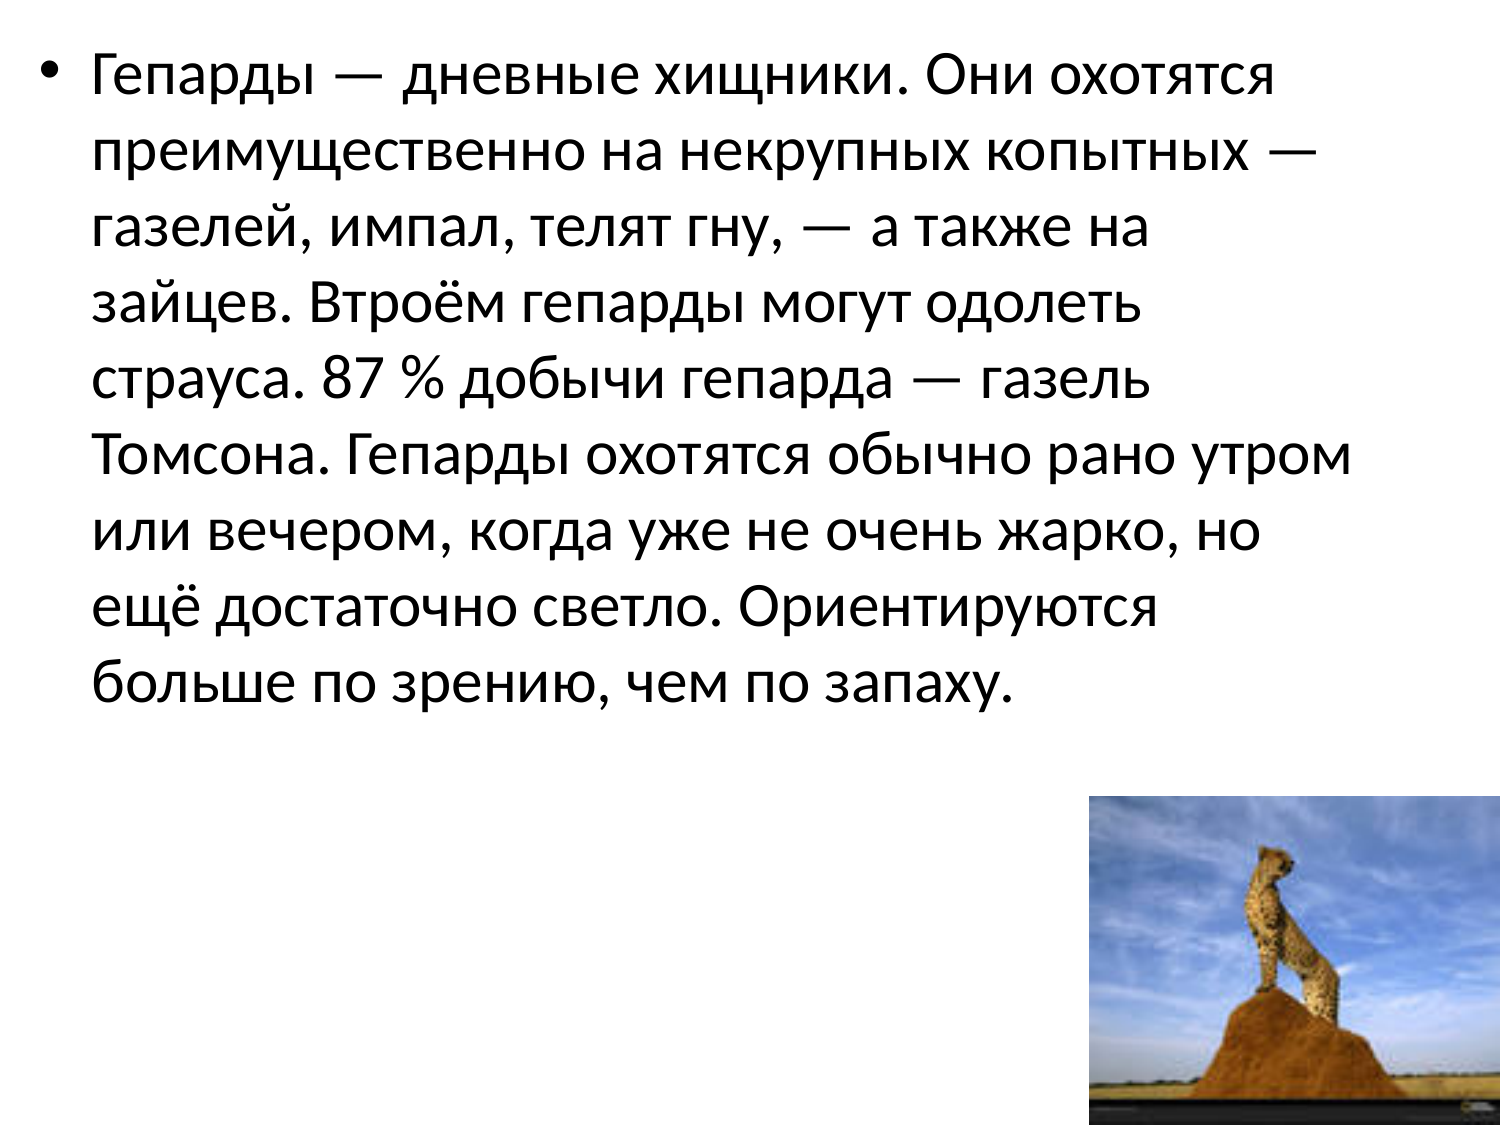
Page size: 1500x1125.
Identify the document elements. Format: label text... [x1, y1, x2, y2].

list Гепарды — дневные хищники. Они охотятся преимущественно на некрупных копытных — газелей, импал, телят гну, — а также на зайцев. Втроём гепарды могут одолеть страуса. 87 % добычи гепарда — газель Томсона. Гепарды охотятся обычно рано утром или вечером, когда уже не очень жарко, но ещё достаточно светло. Ориентируются больше по зрению, чем по запаху. [23, 23, 1374, 766]
picture [1089, 796, 1500, 1125]
